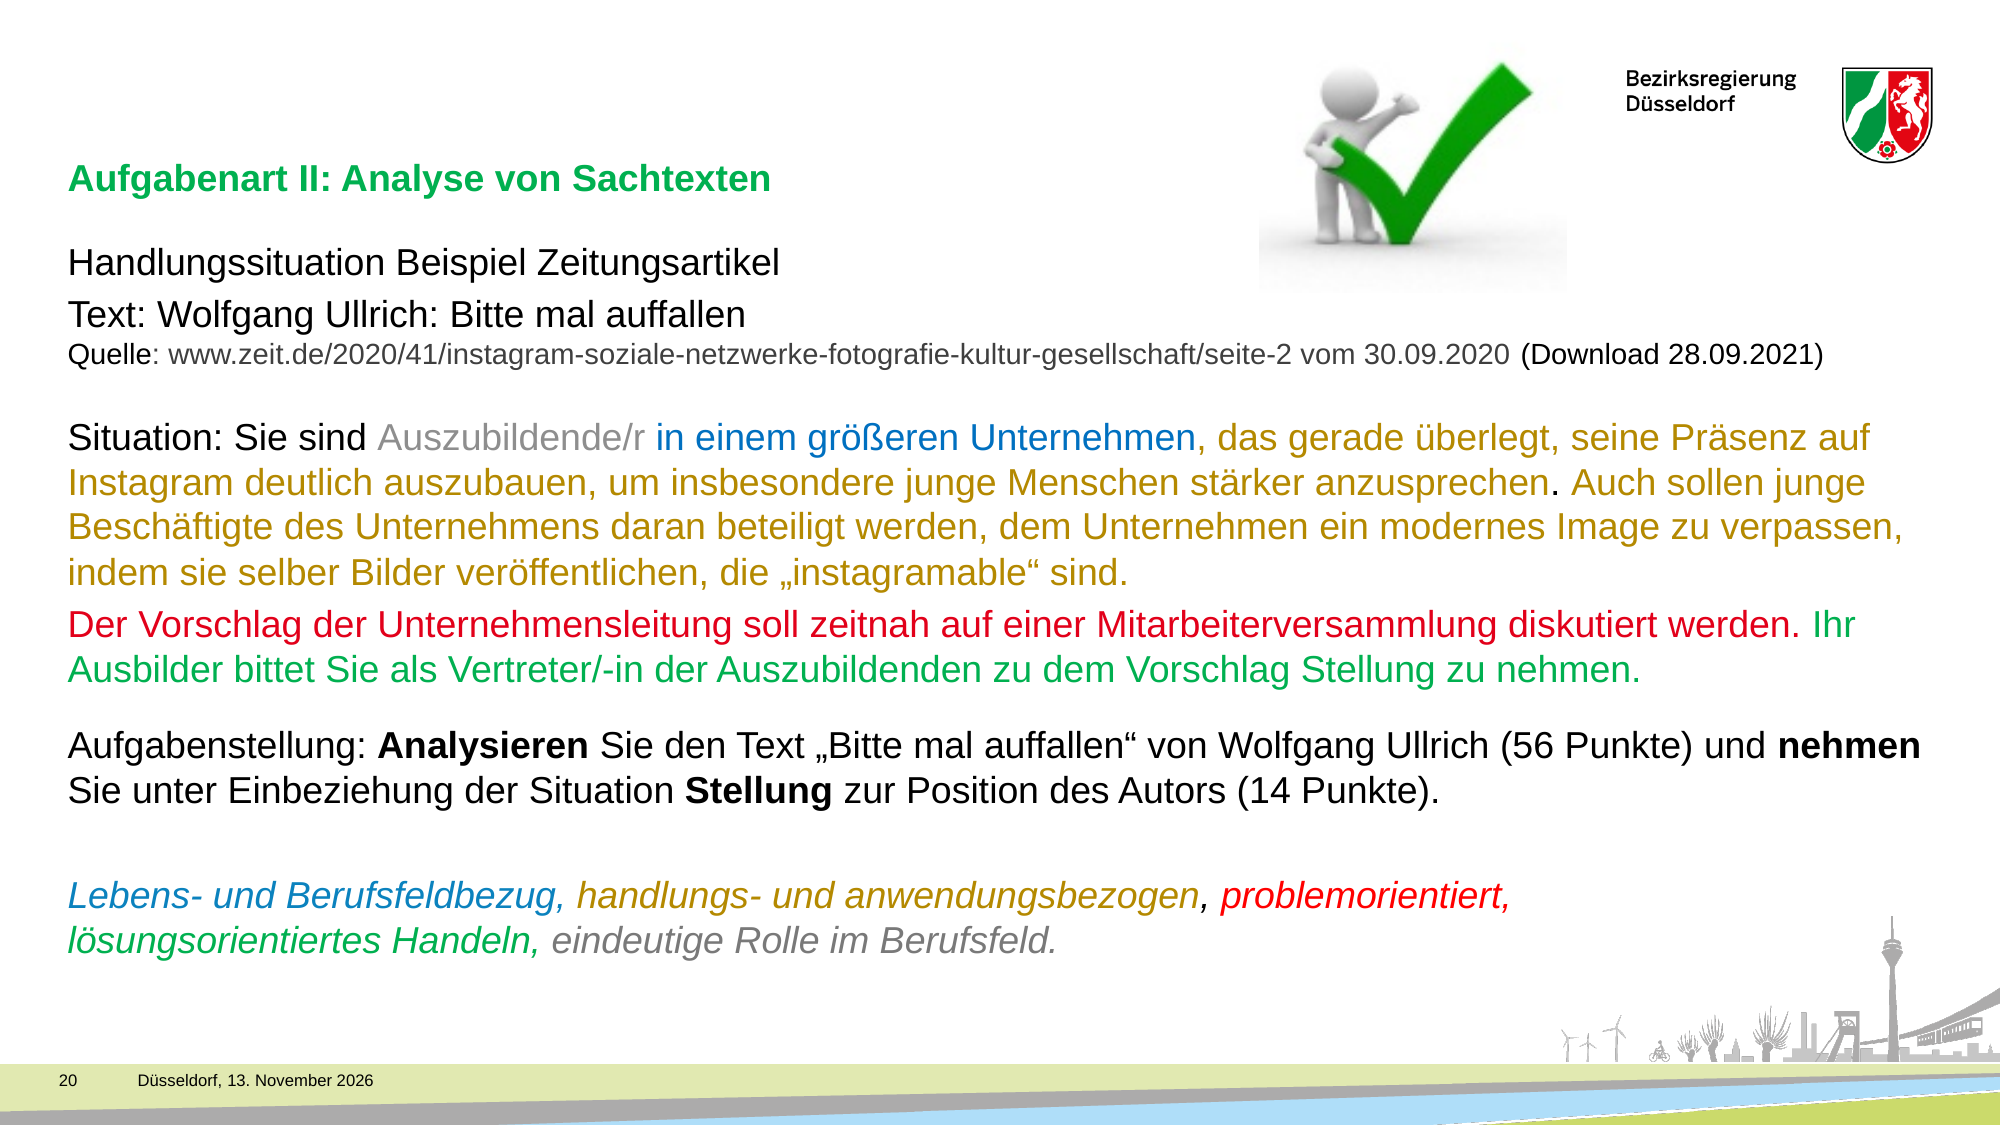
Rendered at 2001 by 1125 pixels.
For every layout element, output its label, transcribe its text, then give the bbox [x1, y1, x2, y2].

title Aufgabenart II: Analyse von Sachtexten [67, 116, 1254, 236]
picture [1259, 9, 1567, 294]
footer Düsseldorf, 15. November 2023 [137, 1070, 595, 1125]
list Handlungssituation Beispiel Zeitungsartikel Text: Wolfgang Ullrich: Bitte mal auffallen Quelle: www.zeit.de/2020/41/instagram-soziale-netzwerke-fotografie-kultur-gesellschaft/seite-2 vom 30.09.2020 (Download 28.09.2021) Situation: Sie sind Auszubildende/r in einem größeren Unternehmen, das gerade überlegt, seine Präsenz auf Instagram deutlich auszubauen, um insbesondere junge Menschen stärker anzusprechen. Auch sollen junge Beschäftigte des Unternehmens daran beteiligt werden, dem Unternehmen ein modernes Image zu verpassen, indem sie selber Bilder veröffentlichen, die „instagramable“ sind. Der Vorschlag der Unternehmensleitung soll zeitnah auf einer Mitarbeiterversammlung diskutiert werden. Ihr Ausbilder bittet Sie als Vertreter/-in der Auszubildenden zu dem Vorschlag Stellung zu nehmen. Aufgabenstellung: Analysieren Sie den Text „Bitte mal auffallen“ von Wolfgang Ullrich (56 Punkte) und nehmen Sie unter Einbeziehung der Situation Stellung zur Position des Autors (14 Punkte). Lebens- und Berufsfeldbezug, handlungs- und anwendungsbezogen, problemorientiert, lösungsorientiertes Handeln, eindeutige Rolle im Berufsfeld. [67, 237, 1934, 840]
slide_number 20 [58, 1070, 123, 1125]
picture [0, 916, 2000, 1125]
picture [1625, 66, 1933, 116]
title Aufgabenart II: Analyse von Sachtexten [1571, 116, 1934, 236]
